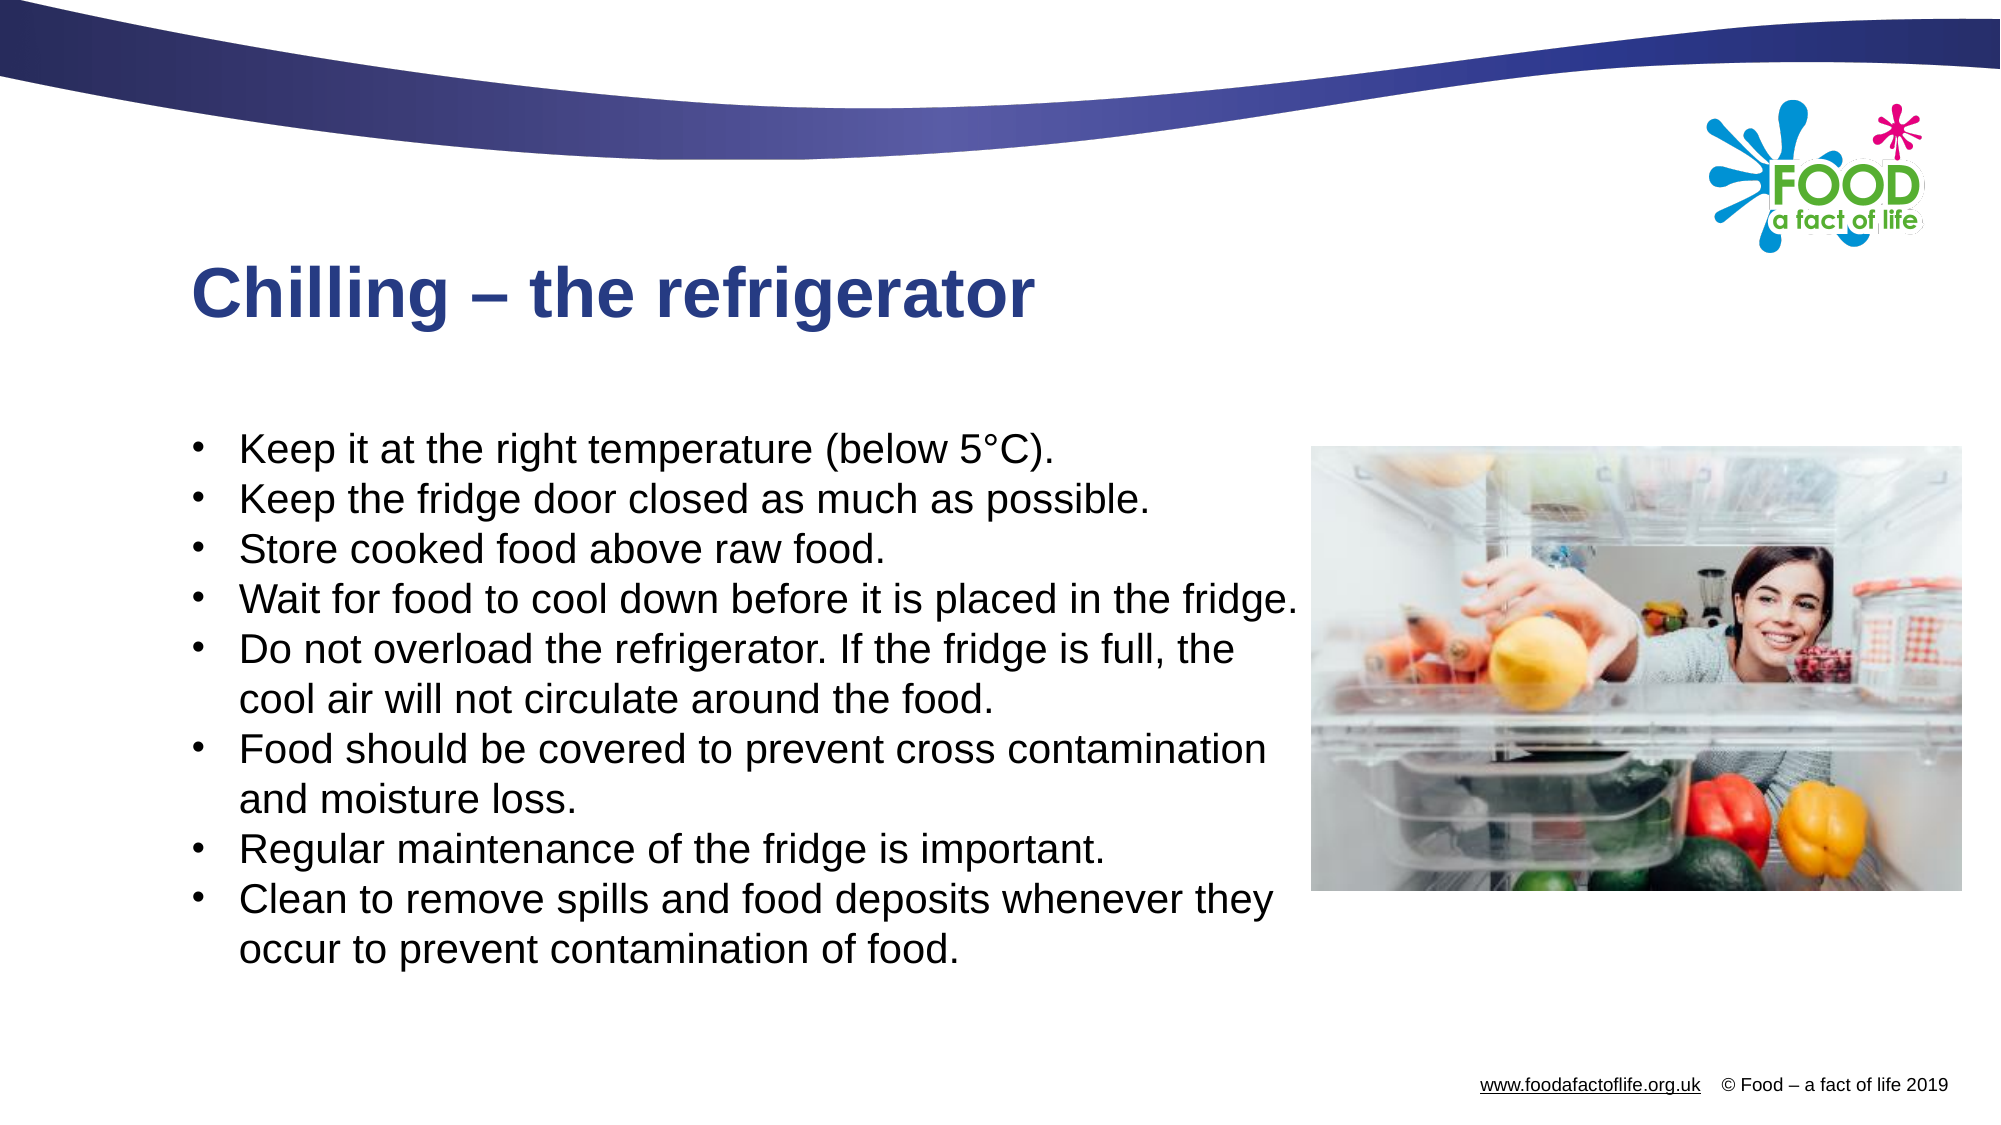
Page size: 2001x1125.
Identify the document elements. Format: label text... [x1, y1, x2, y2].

title Chilling – the refrigerator [191, 256, 1787, 375]
picture [0, 0, 2000, 1125]
subtitle Keep it at the right temperature (below 5°C). Keep the fridge door closed as much as possible. Store cooked food above raw food. Wait for food to cool down before it is placed in the fridge. Do not overload the refrigerator. If the fridge is full, the cool air will not circulate around the food. Food should be covered to prevent cross contamination and moisture loss. Regular maintenance of the fridge is important. Clean to remove spills and food deposits whenever they occur to prevent contamination of food. [191, 421, 1312, 1013]
